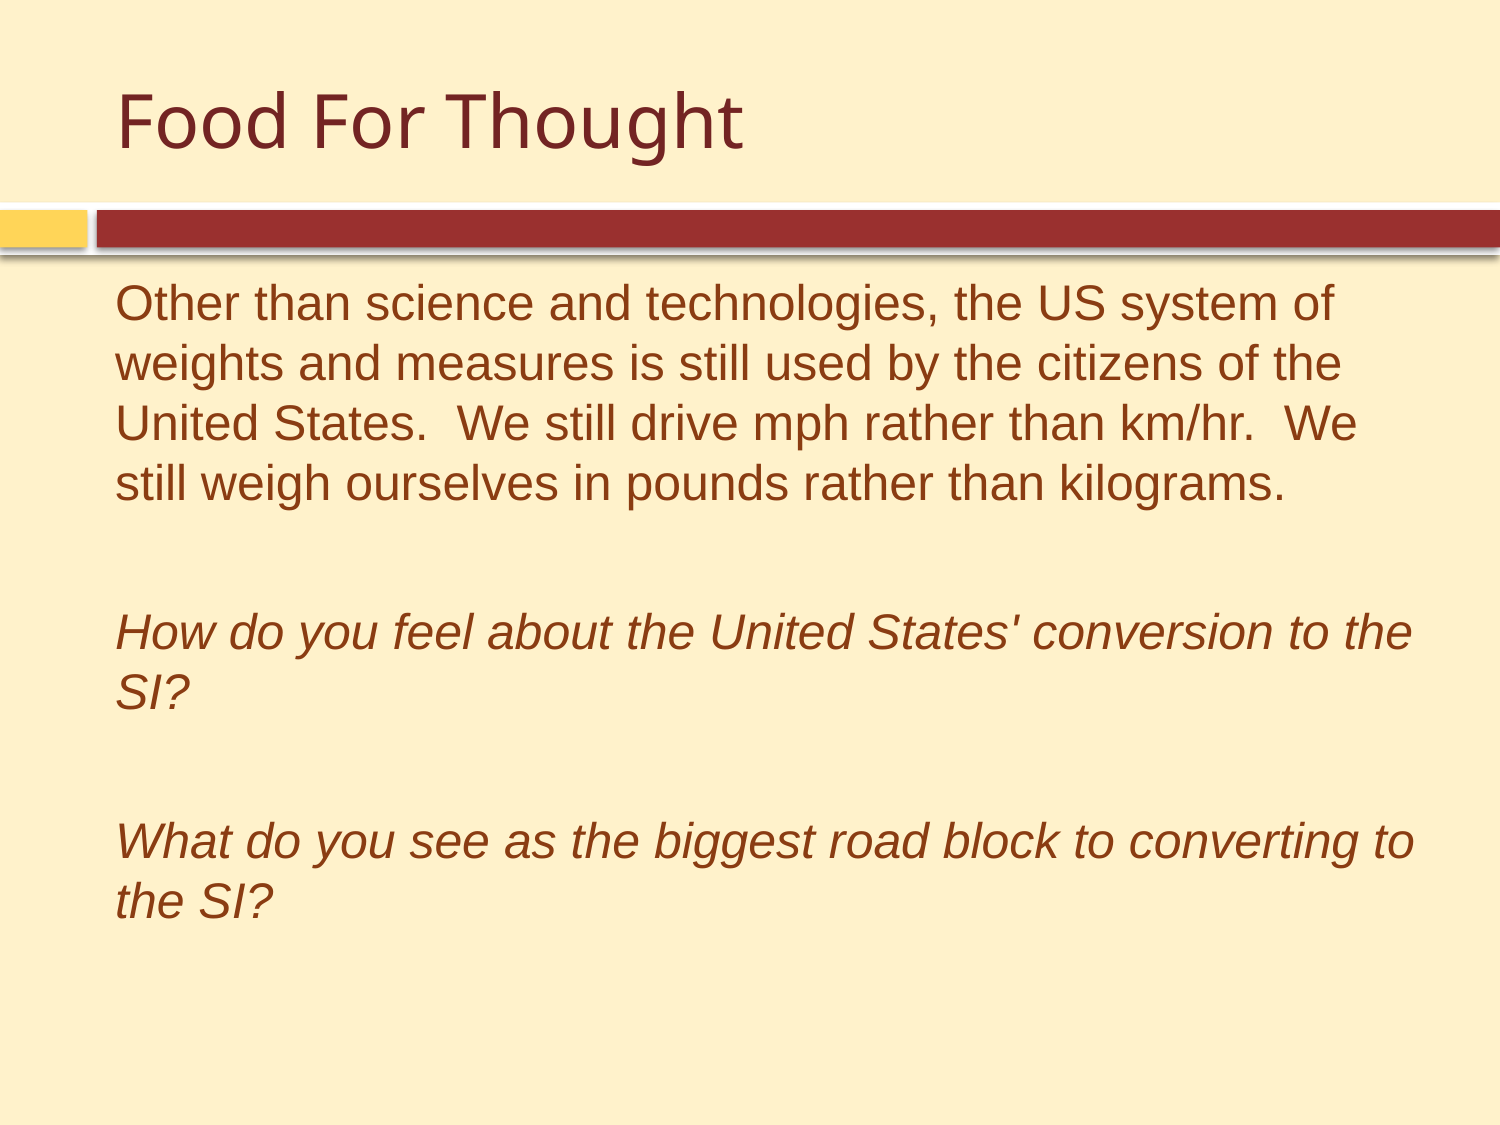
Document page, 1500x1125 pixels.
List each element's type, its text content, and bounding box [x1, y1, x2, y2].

title Food For Thought [100, 37, 1438, 200]
list Other than science and technologies, the US system of weights and measures is still used by the citizens of the United States. We still drive mph rather than km/hr. We still weigh ourselves in pounds rather than kilograms. How do you feel about the United States' conversion to the SI? What do you see as the biggest road block to converting to the SI? [100, 262, 1438, 1000]
